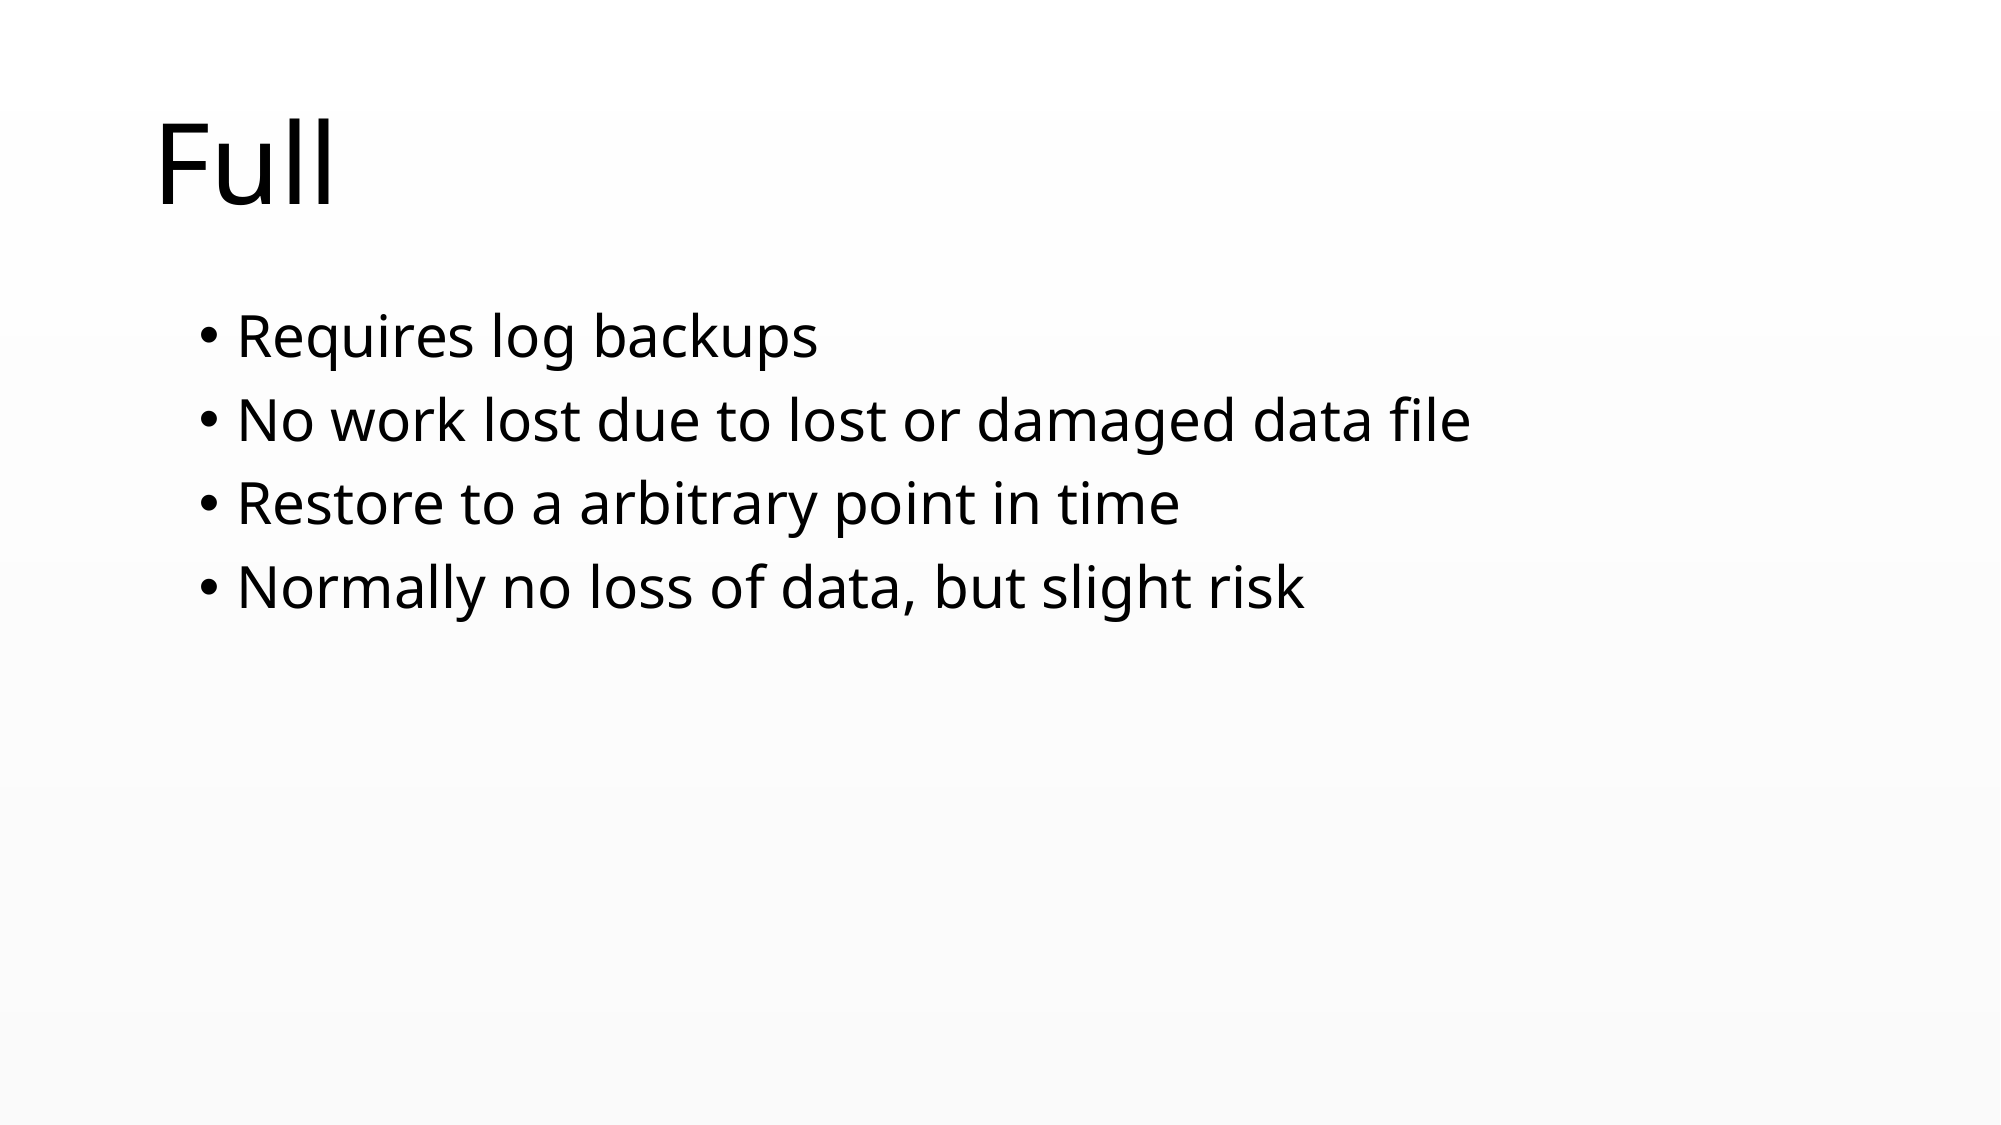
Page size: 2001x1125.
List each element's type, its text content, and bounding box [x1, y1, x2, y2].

title Full [137, 59, 1863, 278]
list Requires log backups No work lost due to lost or damaged data file Restore to a arbitrary point in time Normally no loss of data, but slight risk [183, 299, 1863, 1014]
